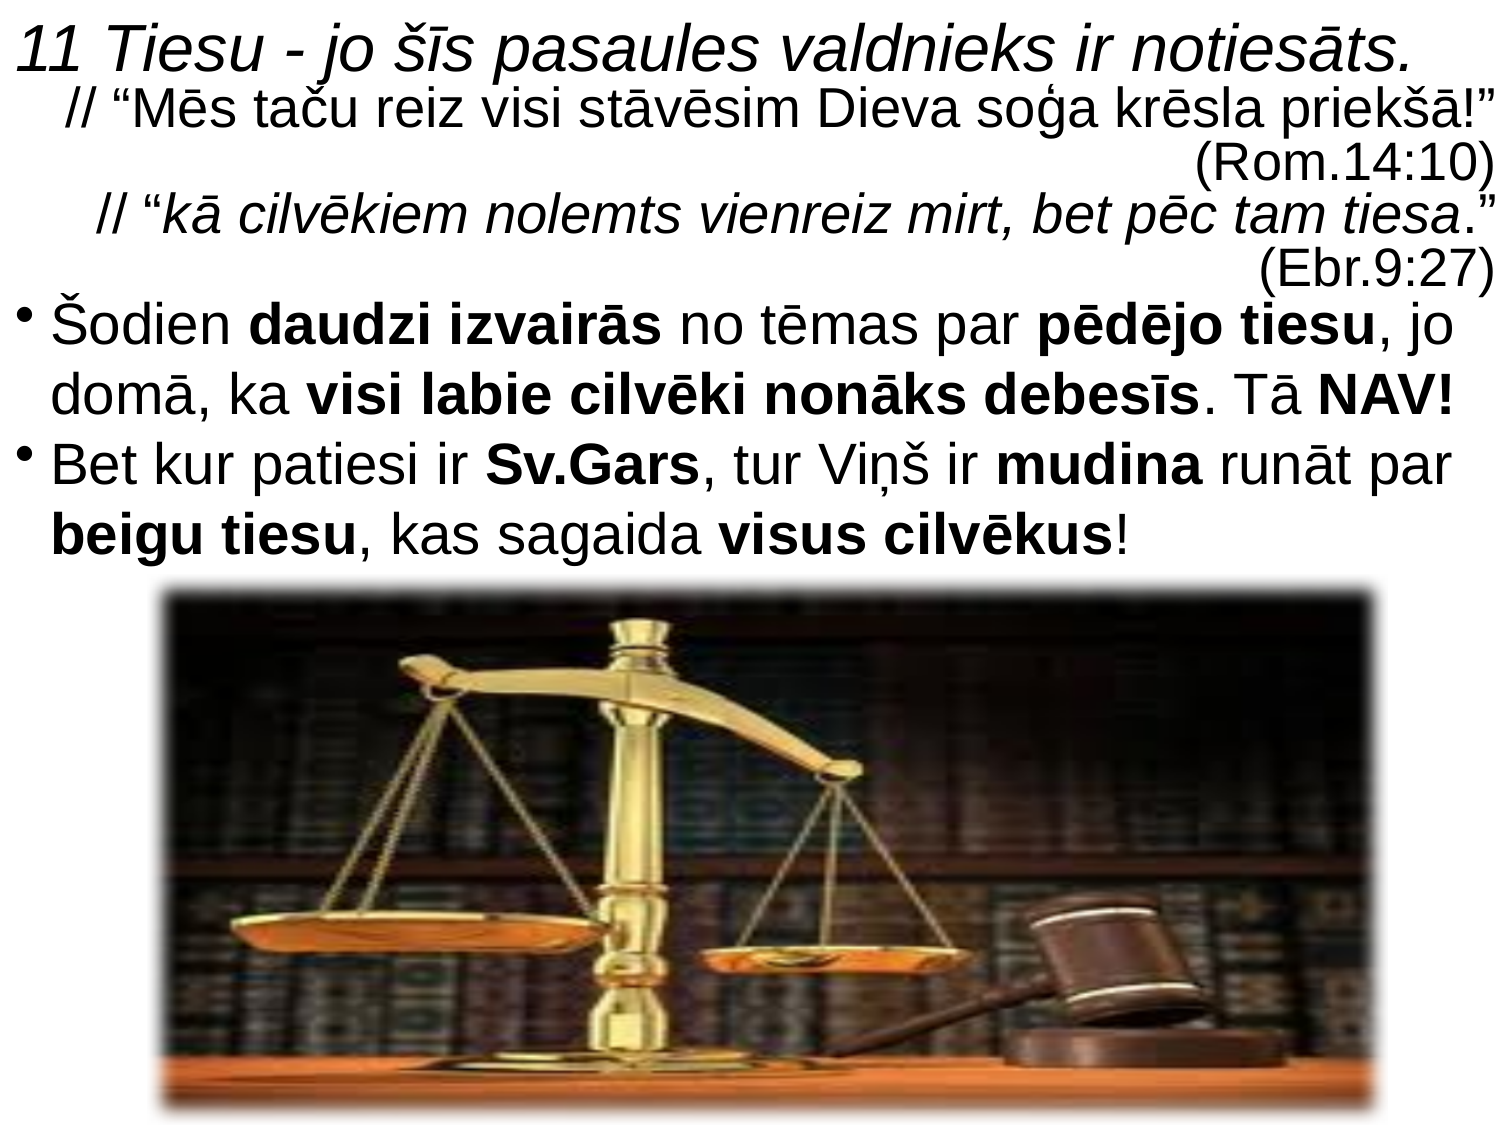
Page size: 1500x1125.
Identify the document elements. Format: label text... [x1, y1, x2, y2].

list 11 Tiesu - jo šīs pasaules valdnieks ir notiesāts. // “Mēs taču reiz visi stāvēsim Dieva soģa krēsla priekšā!” (Rom.14:10) // “kā cilvēkiem nolemts vienreiz mirt, bet pēc tam tiesa.” (Ebr.9:27) [0, 13, 1500, 212]
picture [147, 573, 1389, 1125]
text_box Šodien daudzi izvairās no tēmas par pēdējo tiesu, jo domā, ka visi labie cilvēki nonāks debesīs. Tā NAV! Bet kur patiesi ir Sv.Gars, tur Viņš ir mudina runāt par beigu tiesu, kas sagaida visus cilvēkus! [0, 278, 1500, 574]
